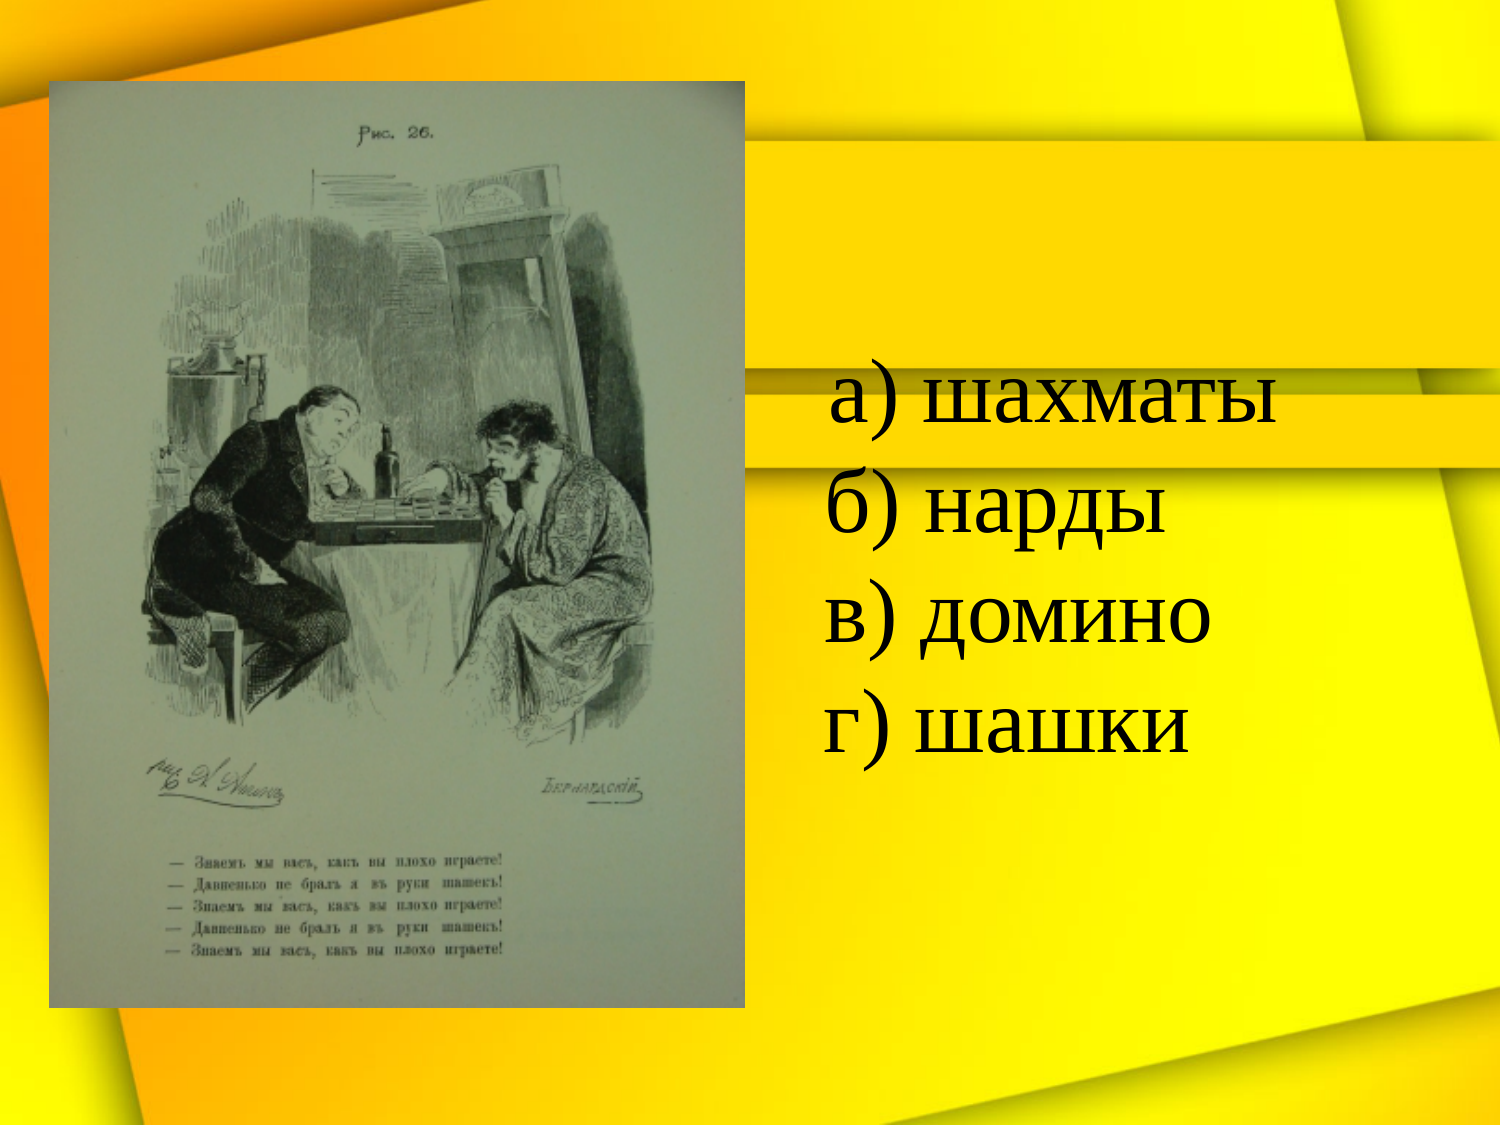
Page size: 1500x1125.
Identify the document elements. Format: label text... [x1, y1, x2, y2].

title а) шахматы б) нарды в) домино г) шашки [527, 58, 1466, 1044]
picture [0, 0, 1500, 1125]
